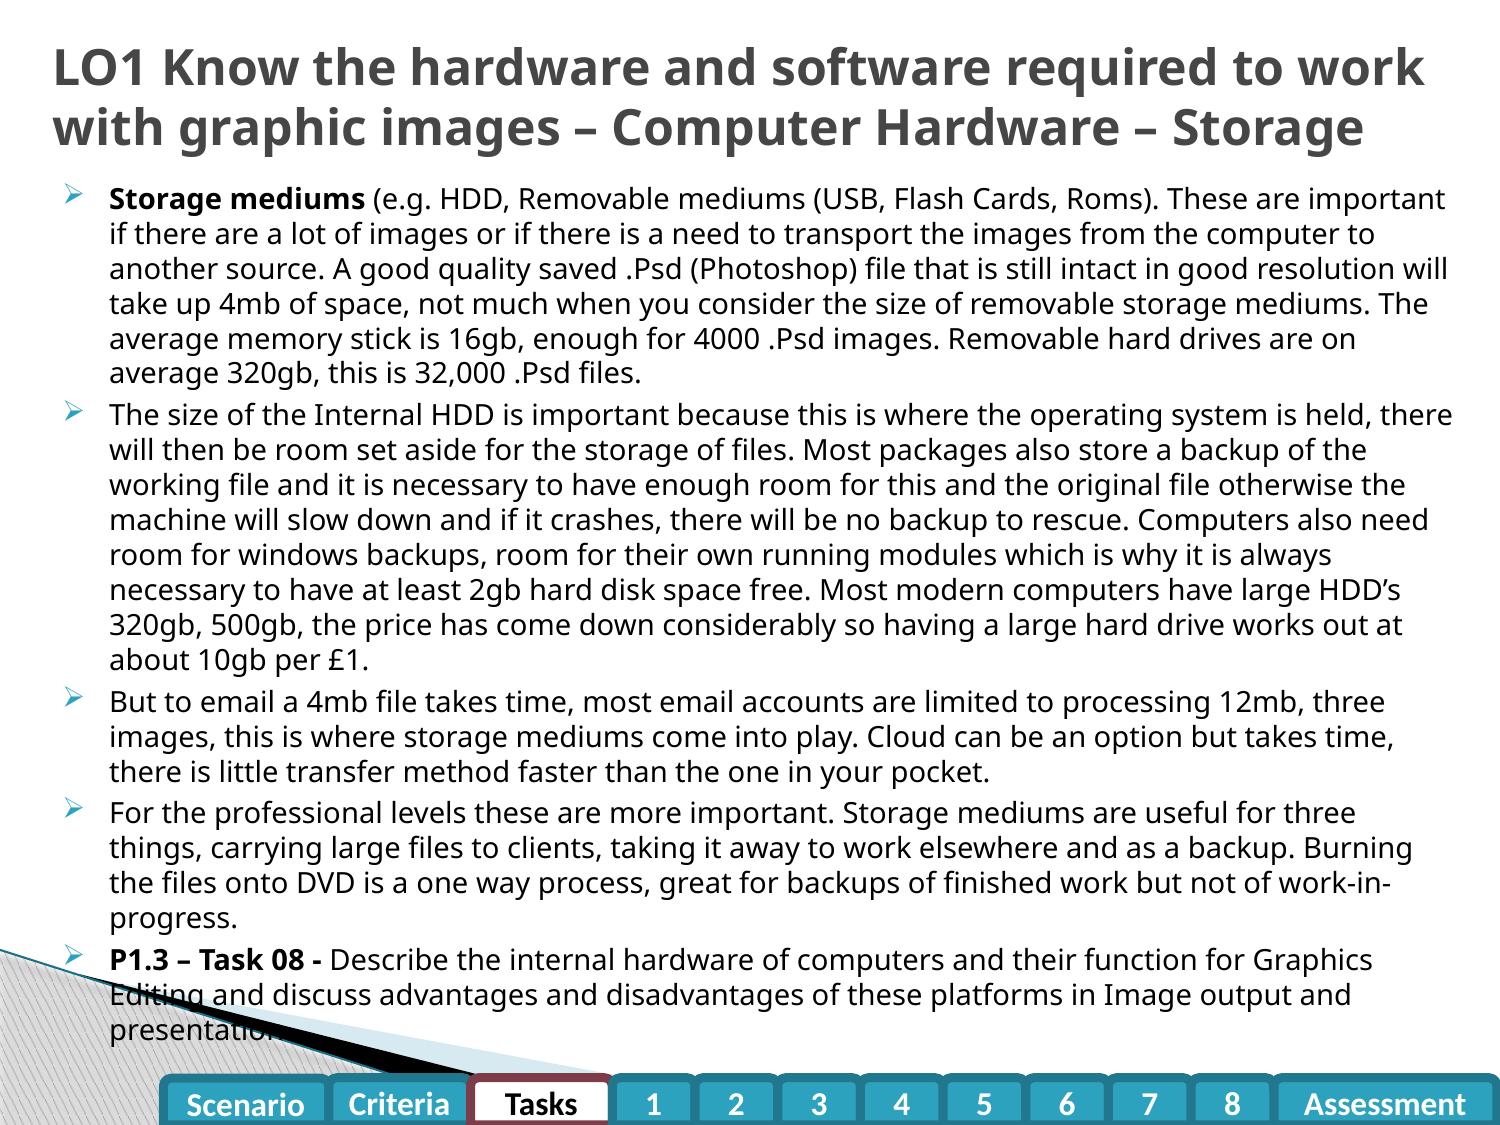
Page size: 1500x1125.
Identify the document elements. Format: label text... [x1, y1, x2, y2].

text_box 8 [1186, 1073, 1279, 1125]
text_box 5 [938, 1073, 1026, 1125]
text_box 3 [773, 1073, 860, 1125]
text_box Criteria [324, 1073, 470, 1125]
text_box 2 [690, 1073, 778, 1125]
title LO1 Know the hardware and software required to work with graphic images – Computer Hardware – Storage [37, 19, 1471, 173]
text_box Scenario [158, 1073, 328, 1125]
text_box 6 [1021, 1073, 1108, 1125]
text_box 1 [607, 1073, 695, 1125]
text_box Tasks [466, 1073, 612, 1125]
list Storage mediums (e.g. HDD, Removable mediums (USB, Flash Cards, Roms). These are important if there are a lot of images or if there is a need to transport the images from the computer to another source. A good quality saved .Psd (Photoshop) file that is still intact in good resolution will take up 4mb of space, not much when you consider the size of removable storage mediums. The average memory stick is 16gb, enough for 4000 .Psd images. Removable hard drives are on average 320gb, this is 32,000 .Psd files. The size of the Internal HDD is important because this is where the operating system is held, there will then be room set aside for the storage of files. Most packages also store a backup of the working file and it is necessary to have enough room for this and the original file otherwise the machine will slow down and if it crashes, there will be no backup to rescue. Computers also need room for windows backups, room for their own running modules which is why it is always necessary to have at least 2gb hard disk space free. Most modern computers have large HDD’s 320gb, 500gb, the price has come down considerably so having a large hard drive works out at about 10gb per £1. But to email a 4mb file takes time, most email accounts are limited to processing 12mb, three images, this is where storage mediums come into play. Cloud can be an option but takes time, there is little transfer method faster than the one in your pocket. For the professional levels these are more important. Storage mediums are useful for three things, carrying large files to clients, taking it away to work elsewhere and as a backup. Burning the files onto DVD is a one way process, great for backups of finished work but not of work-in-progress. P1.3 – Task 08 - Describe the internal hardware of computers and their function for Graphics Editing and discuss advantages and disadvantages of these platforms in Image output and presentation. [41, 173, 1471, 1035]
text_box Assessment [1274, 1073, 1500, 1125]
text_box 4 [855, 1073, 943, 1125]
text_box 7 [1103, 1073, 1191, 1125]
